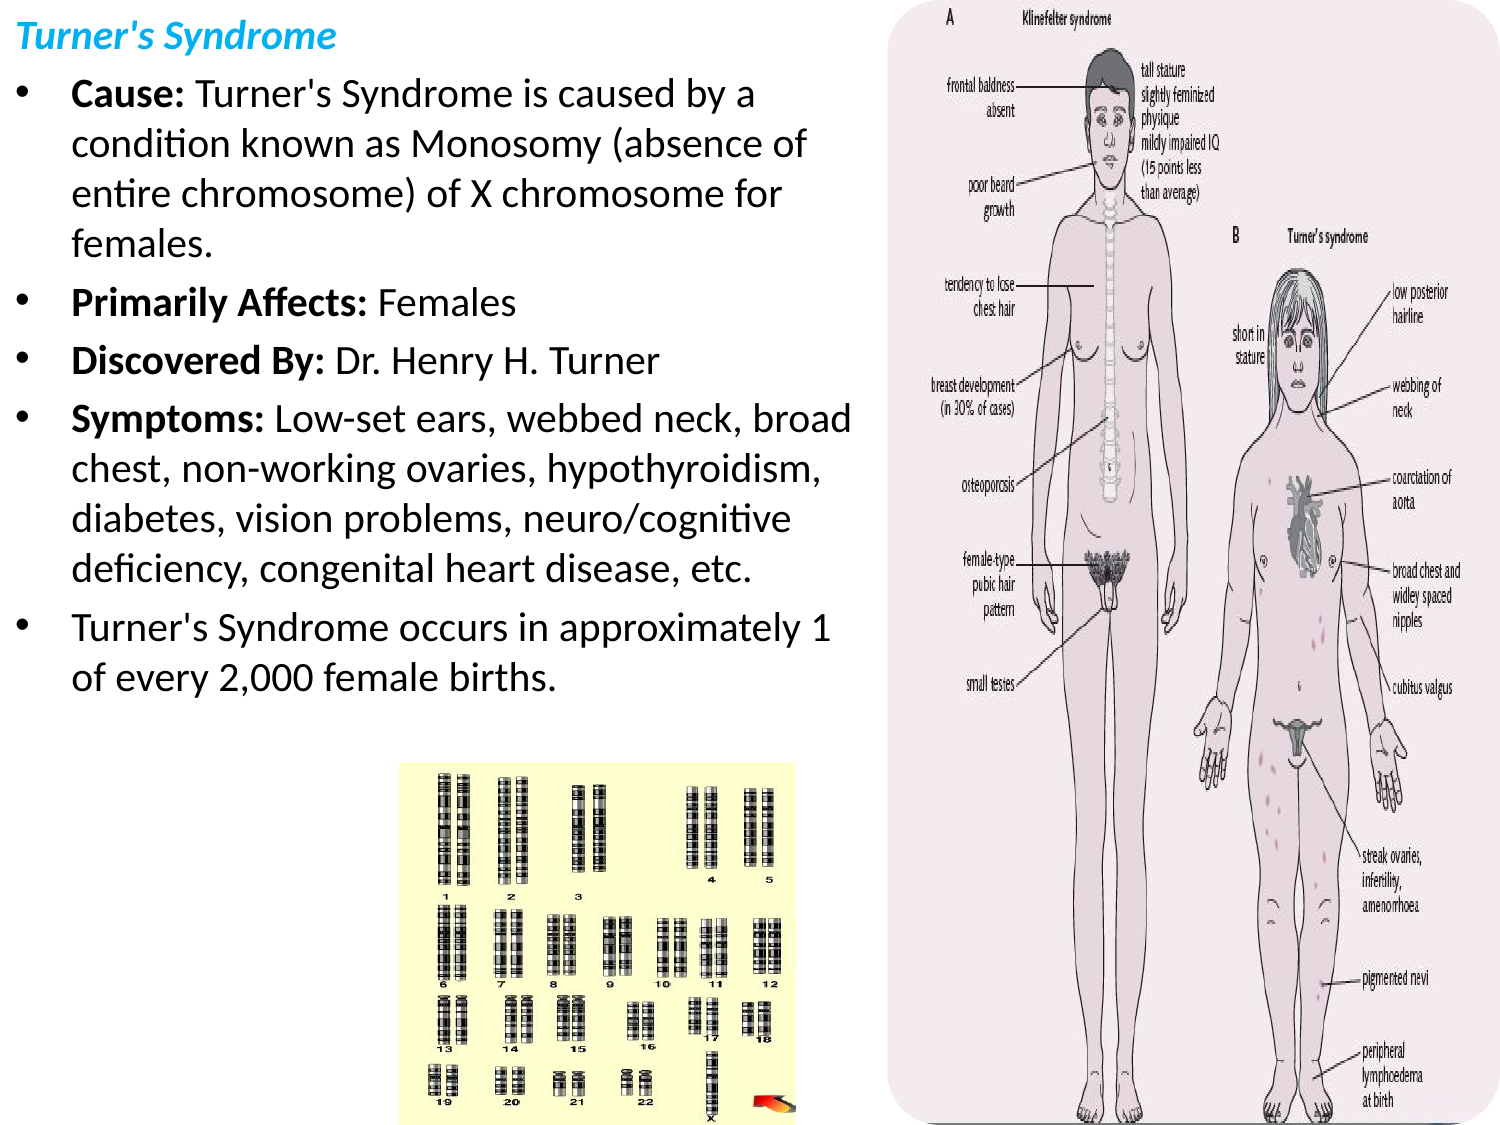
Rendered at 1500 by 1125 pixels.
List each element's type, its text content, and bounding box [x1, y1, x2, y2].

picture [399, 762, 796, 1125]
list Turner's Syndrome Cause: Turner's Syndrome is caused by a condition known as Monosomy (absence of entire chromosome) of X chromosome for females. Primarily Affects: Females Discovered By: Dr. Henry H. Turner Symptoms: Low-set ears, webbed neck, broad chest, non-working ovaries, hypothyroidism, diabetes, vision problems, neuro/cognitive deficiency, congenital heart disease, etc. Turner's Syndrome occurs in approximately 1 of every 2,000 female births. [0, 0, 885, 743]
picture [887, 0, 1500, 1125]
